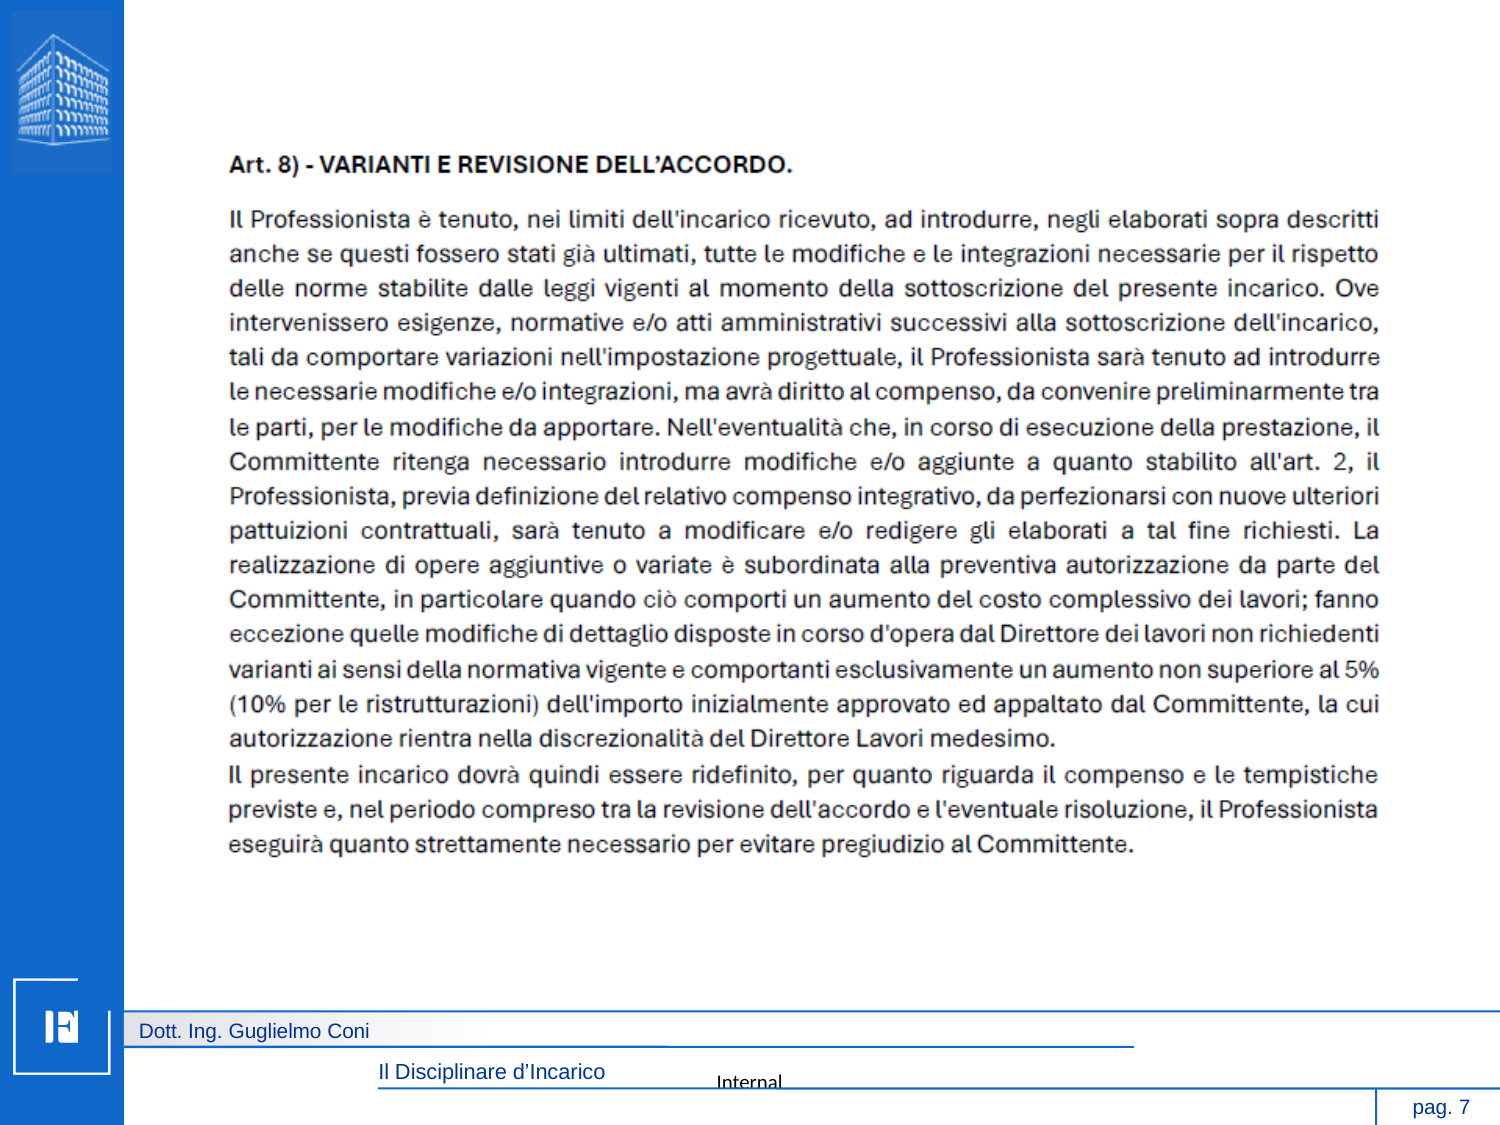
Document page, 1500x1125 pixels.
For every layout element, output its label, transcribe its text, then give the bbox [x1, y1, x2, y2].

picture [210, 146, 1429, 870]
text_box [0, 1013, 126, 1125]
text_box Dott. Ing. Guglielmo Coni [122, 1013, 492, 1050]
picture [11, 11, 113, 176]
text_box pag. 7 [1377, 1090, 1500, 1124]
text_box [0, 0, 126, 1010]
text_box Il Disciplinare d’Incarico [363, 1040, 1276, 1101]
picture [11, 976, 113, 1078]
